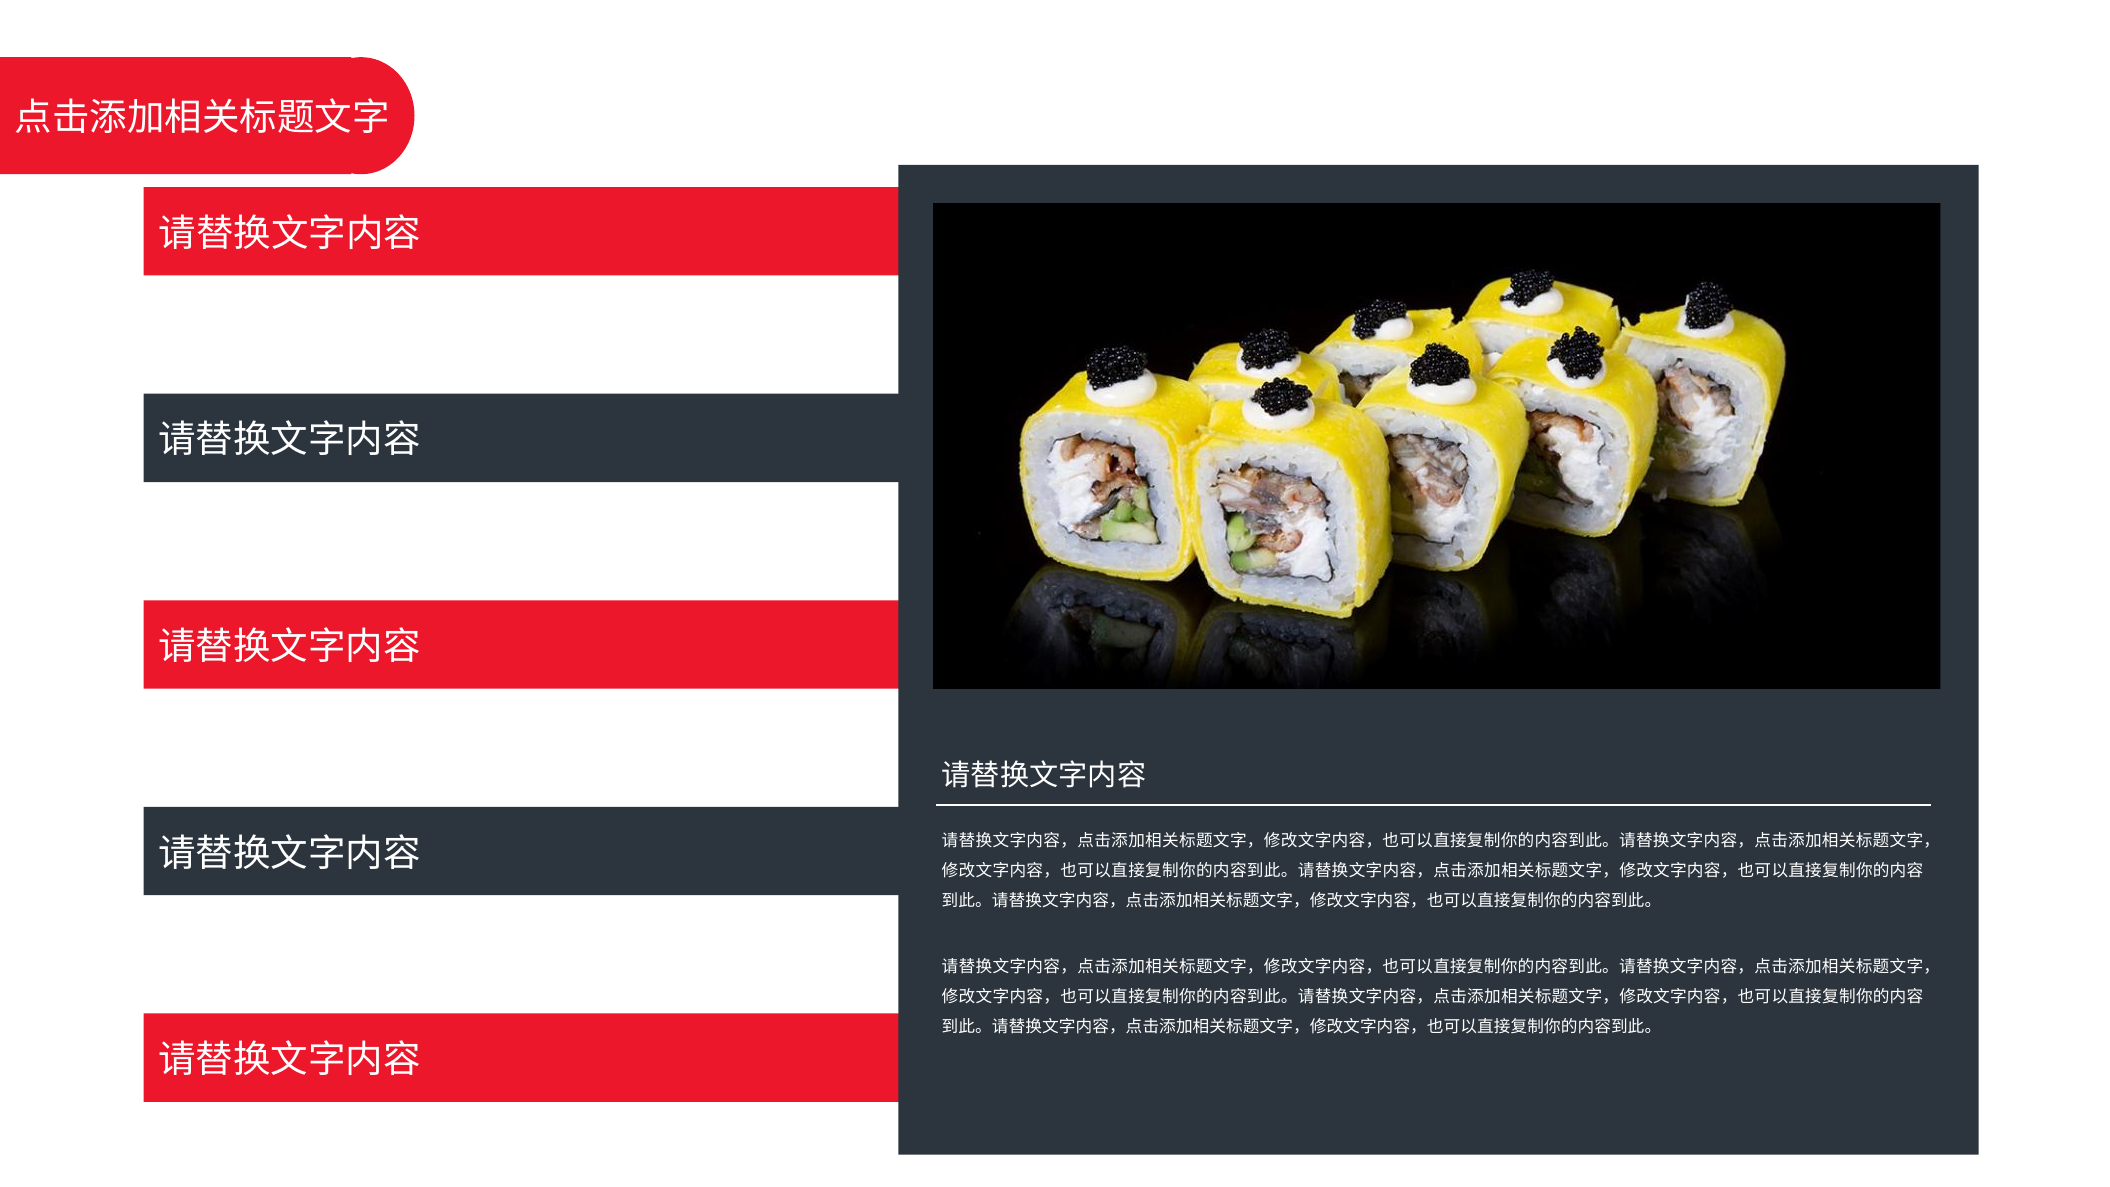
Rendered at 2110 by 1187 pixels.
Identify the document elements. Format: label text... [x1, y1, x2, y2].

text_box 请替换文字内容 [143, 186, 897, 276]
text_box [932, 202, 1942, 690]
text_box 请替换文字内容 [925, 748, 1231, 807]
text_box 请替换文字内容 [143, 806, 897, 896]
text_box 请替换文字内容 [143, 393, 897, 483]
text_box 点击添加相关标题文字 [0, 85, 415, 146]
text_box 请替换文字内容，点击添加相关标题文字，修改文字内容，也可以直接复制你的内容到此。请替换文字内容，点击添加相关标题文字，修改文字内容，也可以直接复制你的内容到此。请替换文字内容，点击添加相关标题文字，修改文字内容，也可以直接复制你的内容到此。请替换文字内容，点击添加相关标题文字，修改文字内容，也可以直接复制你的内容到此。 [925, 812, 1941, 916]
text_box 请替换文字内容，点击添加相关标题文字，修改文字内容，也可以直接复制你的内容到此。请替换文字内容，点击添加相关标题文字，修改文字内容，也可以直接复制你的内容到此。请替换文字内容，点击添加相关标题文字，修改文字内容，也可以直接复制你的内容到此。请替换文字内容，点击添加相关标题文字，修改文字内容，也可以直接复制你的内容到此。 [925, 937, 1941, 1042]
text_box 请替换文字内容 [143, 1012, 897, 1103]
text_box 请替换文字内容 [143, 599, 897, 690]
text_box [897, 164, 1980, 1156]
